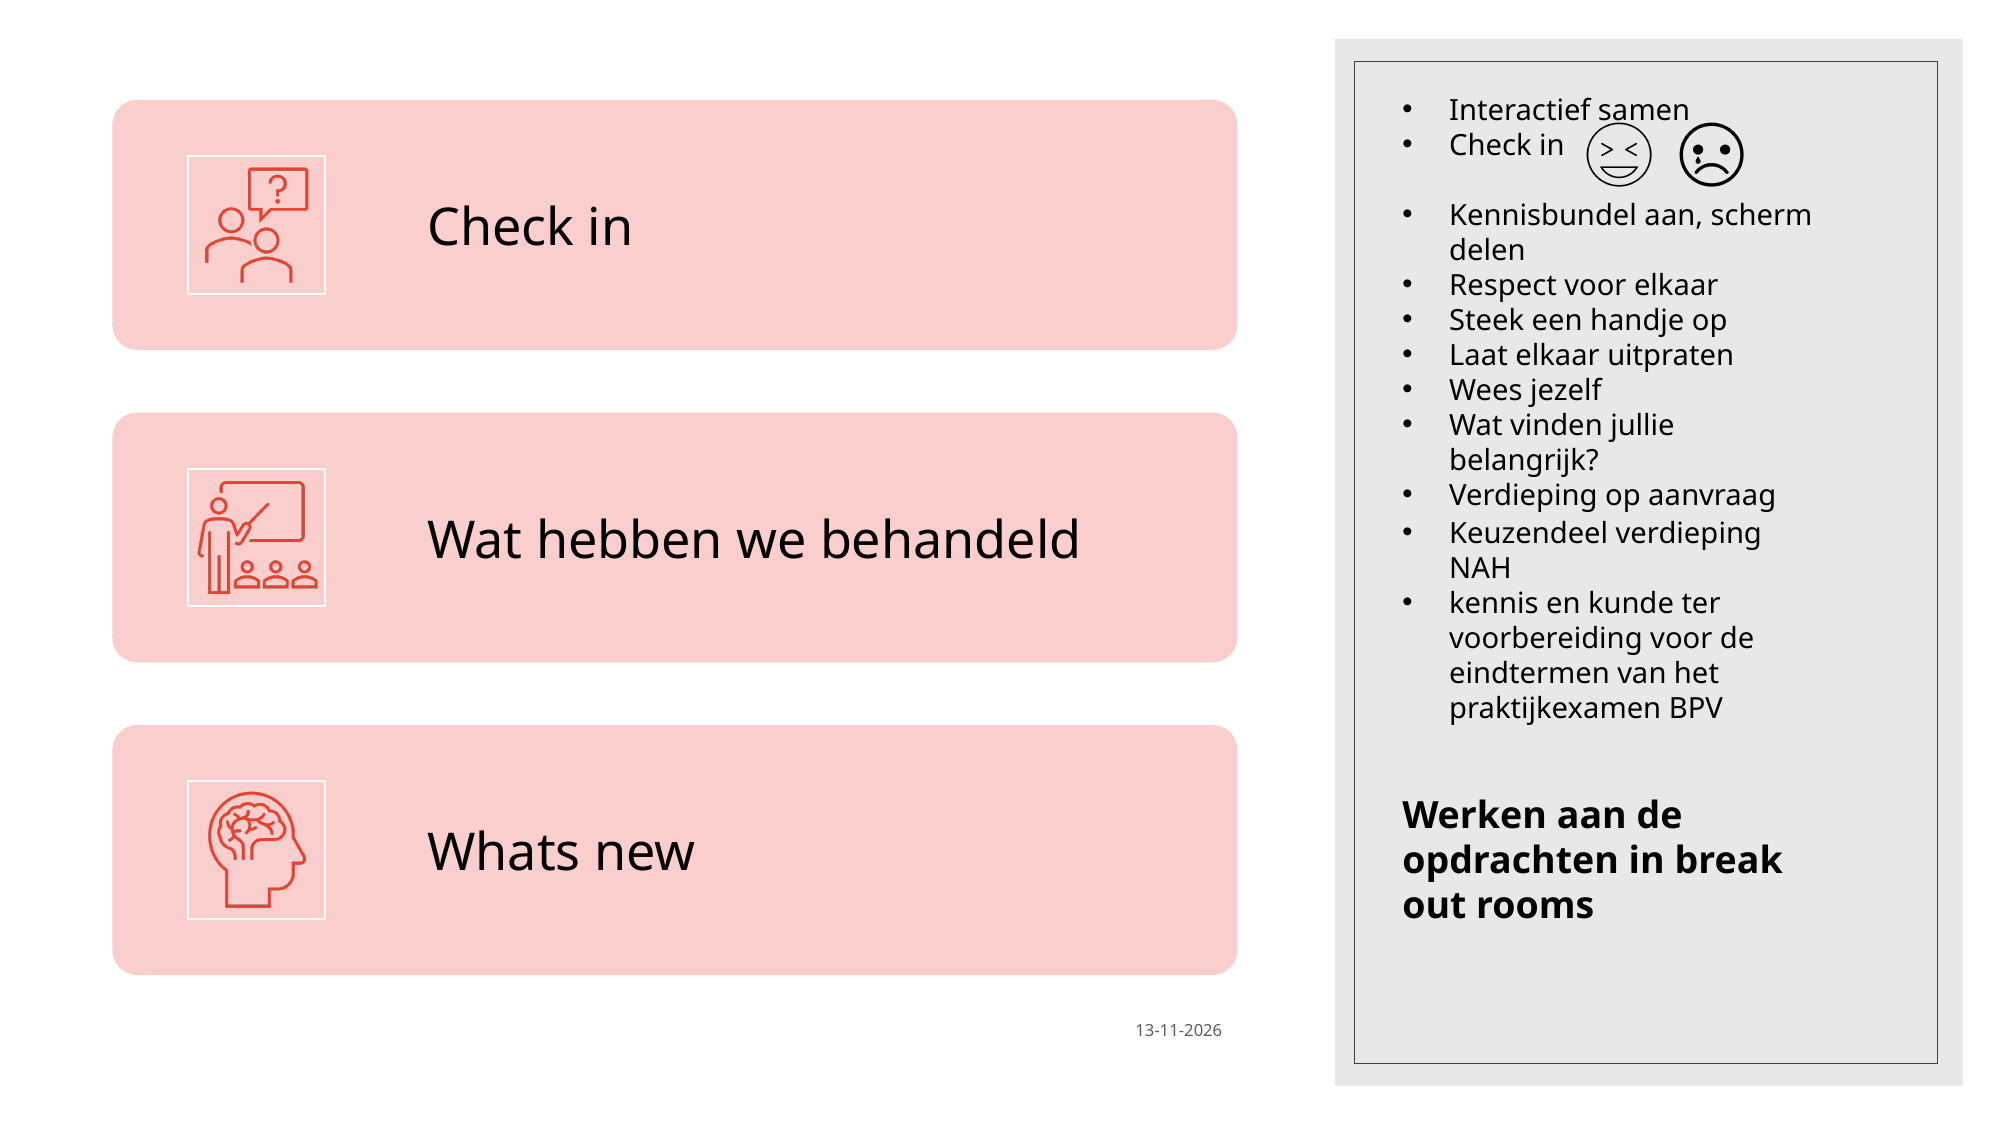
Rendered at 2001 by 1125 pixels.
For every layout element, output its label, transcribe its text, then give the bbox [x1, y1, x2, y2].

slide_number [916, 990, 1238, 1050]
picture [1578, 114, 1660, 195]
text_box Werken aan de opdrachten in break out rooms [1387, 783, 1829, 934]
text_box Keuzendeel verdieping NAH kennis en kunde ter voorbereiding voor de eindtermen van het praktijkexamen BPV [1387, 506, 1829, 732]
text_box Interactief samen Check in Kennisbundel aan, scherm delen Respect voor elkaar Steek een handje op Laat elkaar uitpraten Wees jezelf Wat vinden jullie belangrijk? Verdieping op aanvraag [1387, 84, 1829, 506]
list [112, 99, 1238, 975]
picture [1671, 114, 1752, 195]
